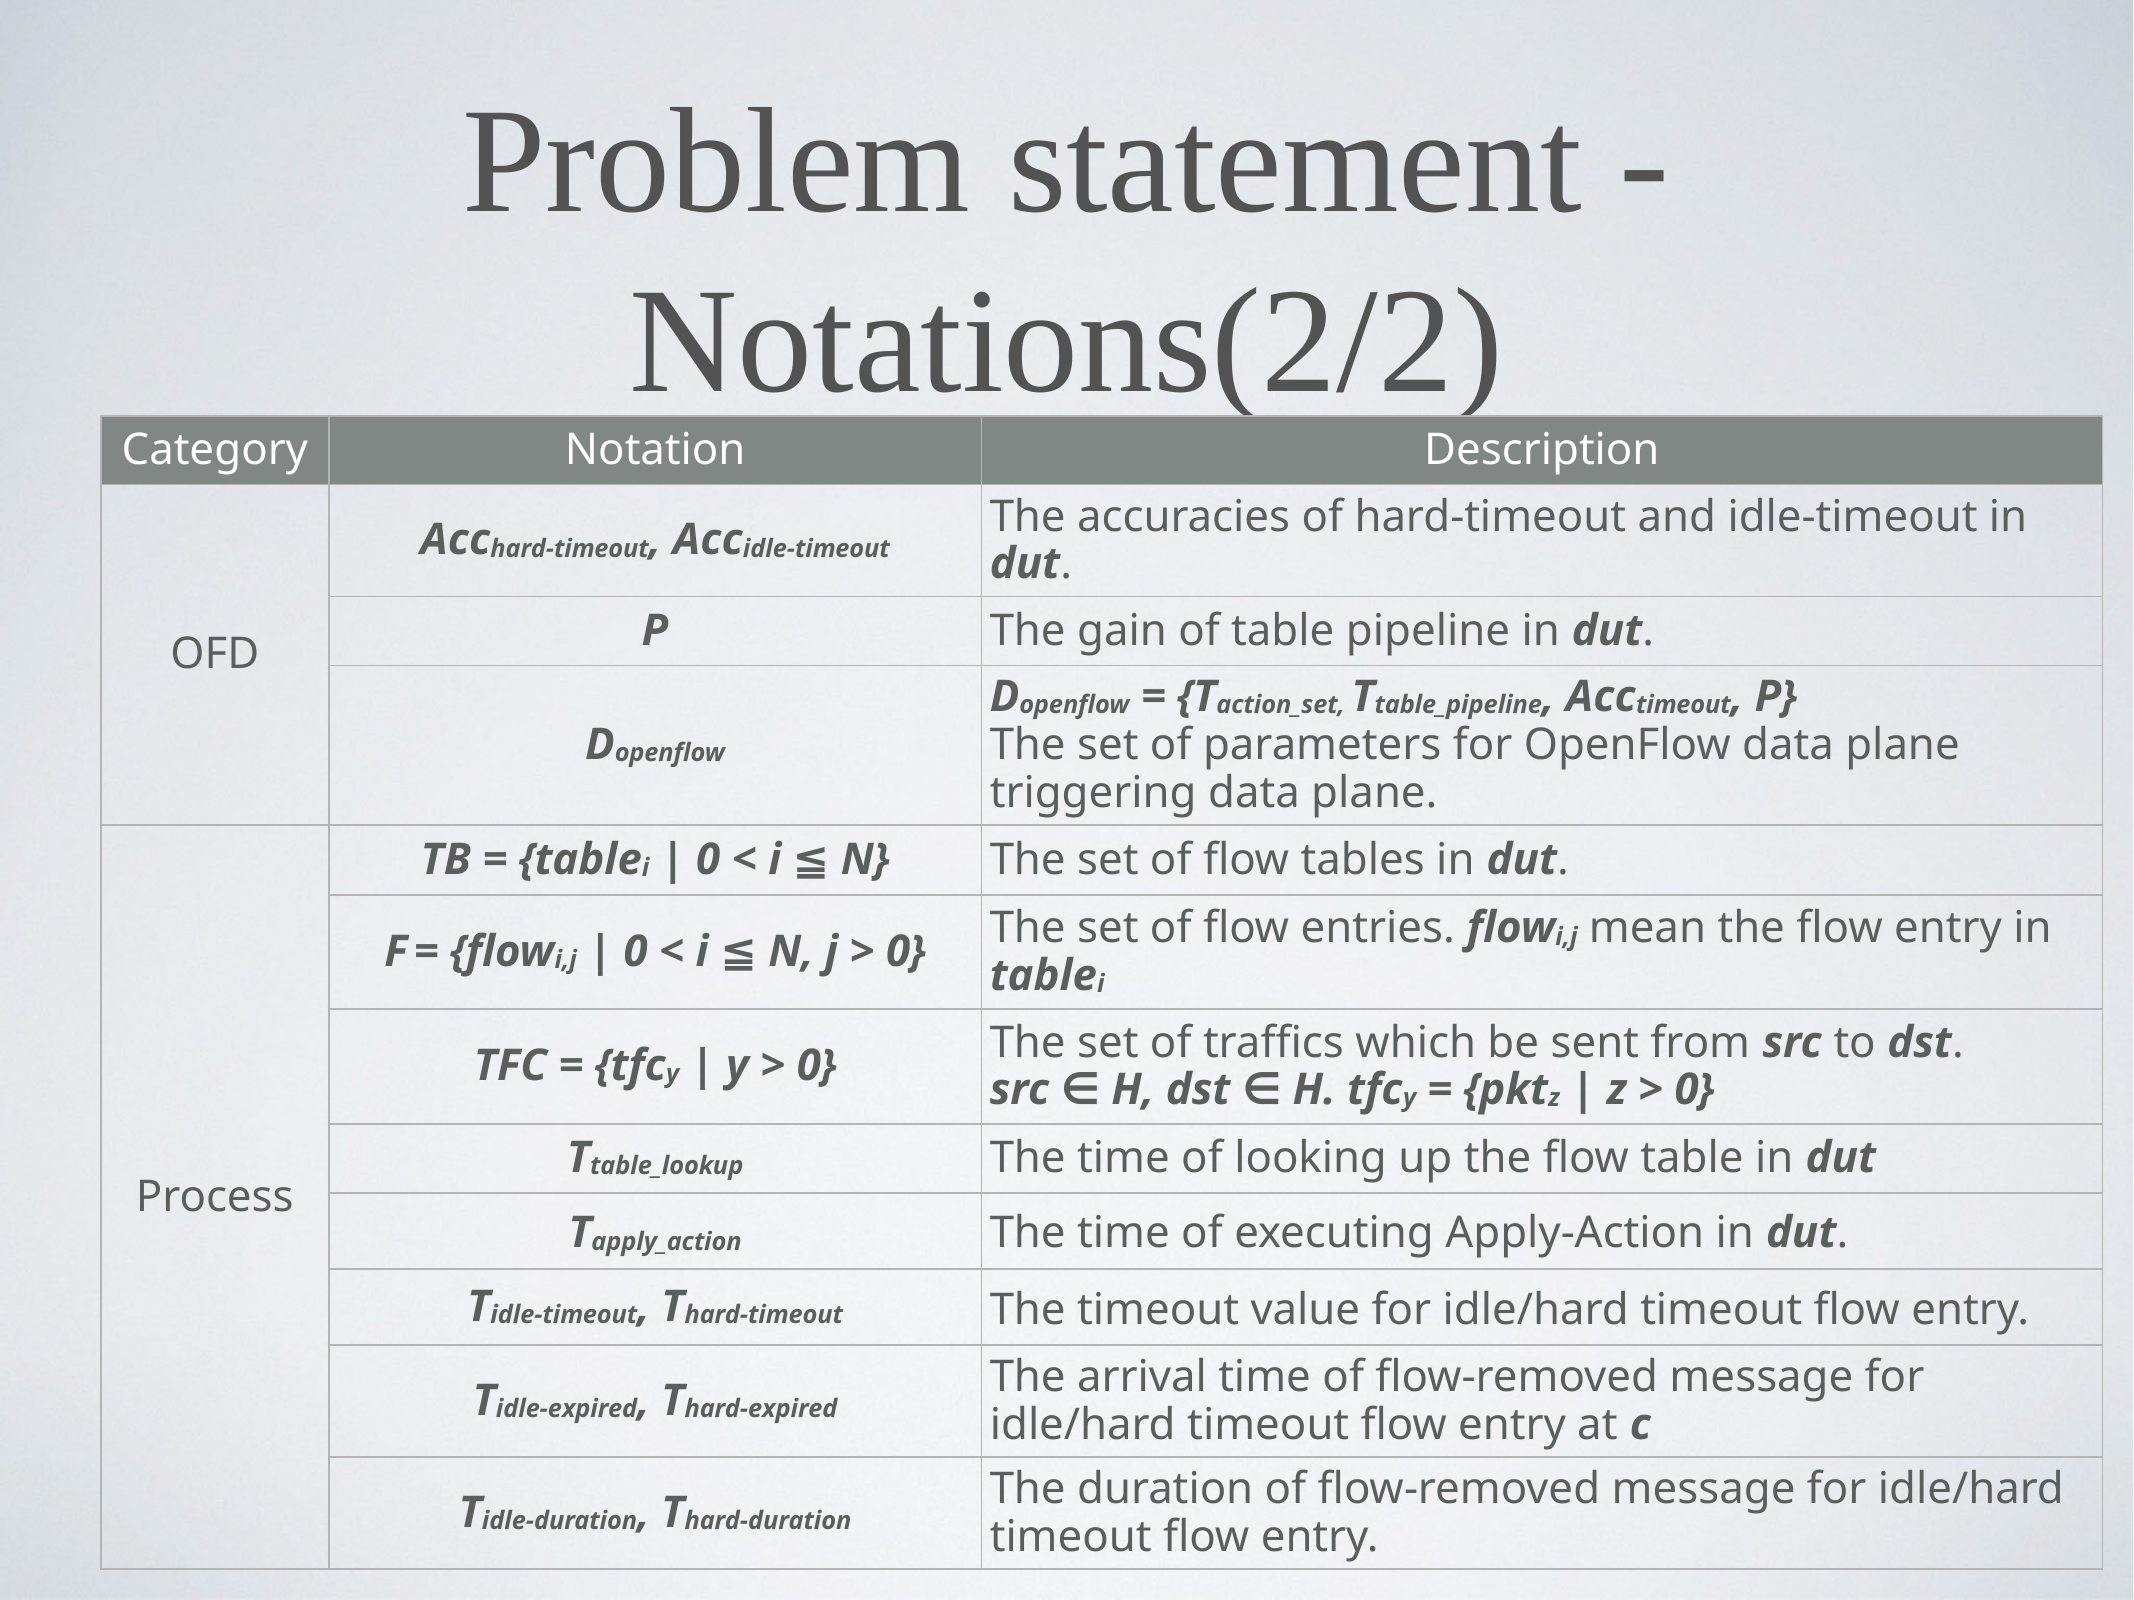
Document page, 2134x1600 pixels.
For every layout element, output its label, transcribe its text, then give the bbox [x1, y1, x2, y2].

table_cell The time of executing Apply-Action in dut. [982, 1194, 2102, 1268]
table_cell Dopenflow [330, 666, 981, 824]
table_cell Process [102, 826, 328, 1568]
table_cell The set of flow tables in dut. [982, 826, 2102, 894]
table_header Notation [330, 417, 981, 484]
table_cell P [330, 597, 981, 665]
table_header Description [982, 417, 2102, 484]
table_cell Tidle-duration, Thard-duration [330, 1458, 981, 1568]
table_cell The timeout value for idle/hard timeout flow entry. [982, 1270, 2102, 1344]
picture [0, 0, 2134, 1600]
slide_number [1036, 1520, 1095, 1581]
table_cell F = {flowi,j | 0 < i ≦ N, j > 0} [330, 896, 981, 1008]
table_cell Acchard-timeout, Accidle-timeout [330, 485, 981, 596]
table_header Category [102, 417, 328, 484]
table_cell Tapply_action [330, 1194, 981, 1268]
table_cell The accuracies of hard-timeout and idle-timeout in dut. [982, 485, 2102, 596]
table_cell Dopenflow = {Taction_set, Ttable_pipeline, Acctimeout, P} The set of parameters for OpenFlow data plane triggering data plane. [982, 666, 2102, 824]
table_cell The time of looking up the flow table in dut [982, 1125, 2102, 1192]
table_cell TFC = {tfcy | y > 0} [330, 1010, 981, 1123]
table_cell The gain of table pipeline in dut. [982, 597, 2102, 665]
title Problem statement - Notations(2/2) [57, 41, 2076, 443]
table_cell Tidle-timeout, Thard-timeout [330, 1270, 981, 1344]
table_cell The set of traffics which be sent from src to dst. src ∈ H, dst ∈ H. tfcy = {pktz | z > 0} [982, 1010, 2102, 1123]
table_cell The duration of flow-removed message for idle/hard timeout flow entry. [982, 1458, 2102, 1568]
table_cell The arrival time of flow-removed message for idle/hard timeout flow entry at c [982, 1346, 2102, 1456]
table_cell Ttable_lookup [330, 1125, 981, 1192]
table_cell TB = {tablei | 0 < i ≦ N} [330, 826, 981, 894]
table_cell OFD [102, 485, 328, 824]
table_cell The set of flow entries. flowi,j mean the flow entry in tablei [982, 896, 2102, 1008]
table_cell Tidle-expired, Thard-expired [330, 1346, 981, 1456]
